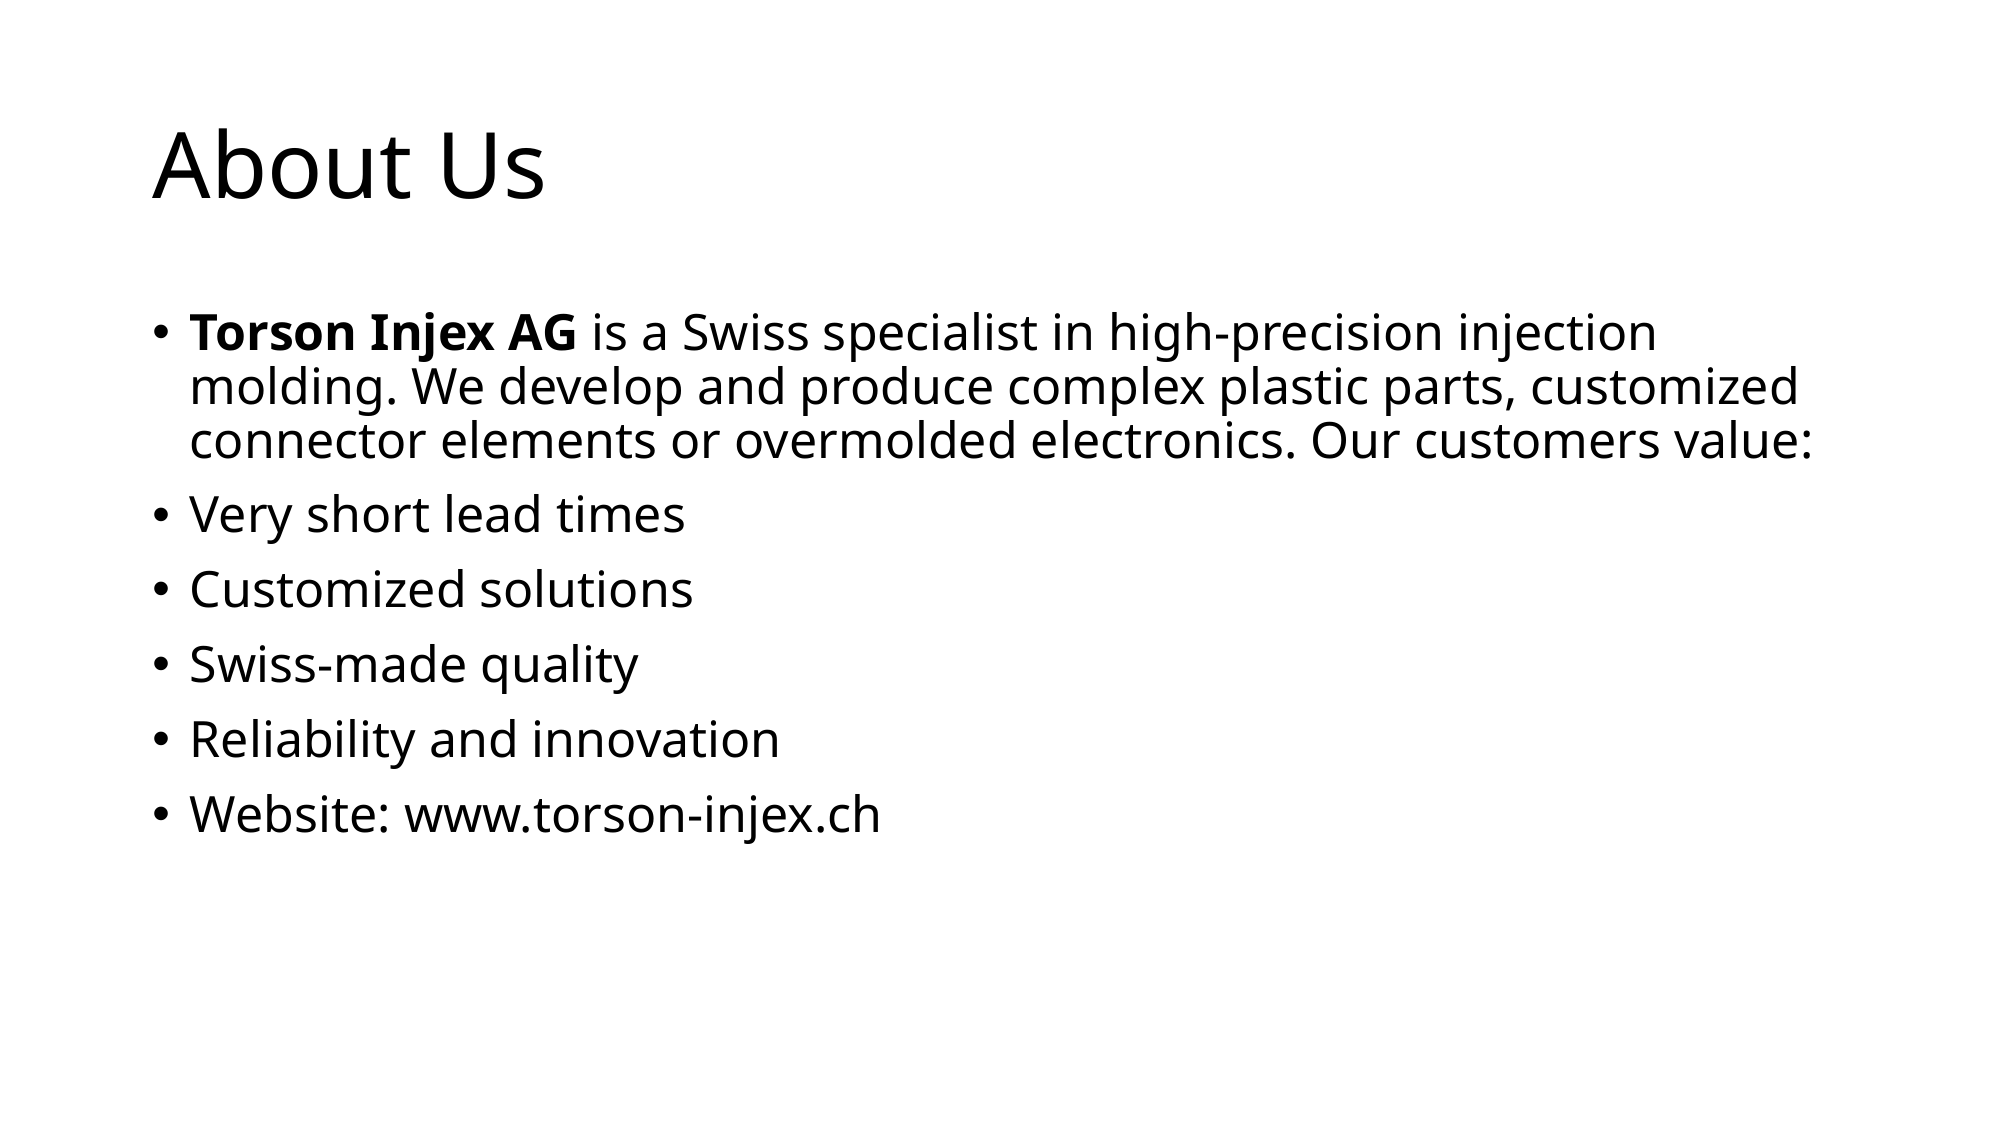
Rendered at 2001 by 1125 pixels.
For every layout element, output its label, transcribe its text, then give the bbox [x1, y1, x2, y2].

title About Us [137, 59, 1863, 278]
list Torson Injex AG is a Swiss specialist in high-precision injection molding. We develop and produce complex plastic parts, customized connector elements or overmolded electronics. Our customers value: Very short lead times Customized solutions Swiss-made quality Reliability and innovation Website: www.torson-injex.ch [137, 299, 1863, 1014]
